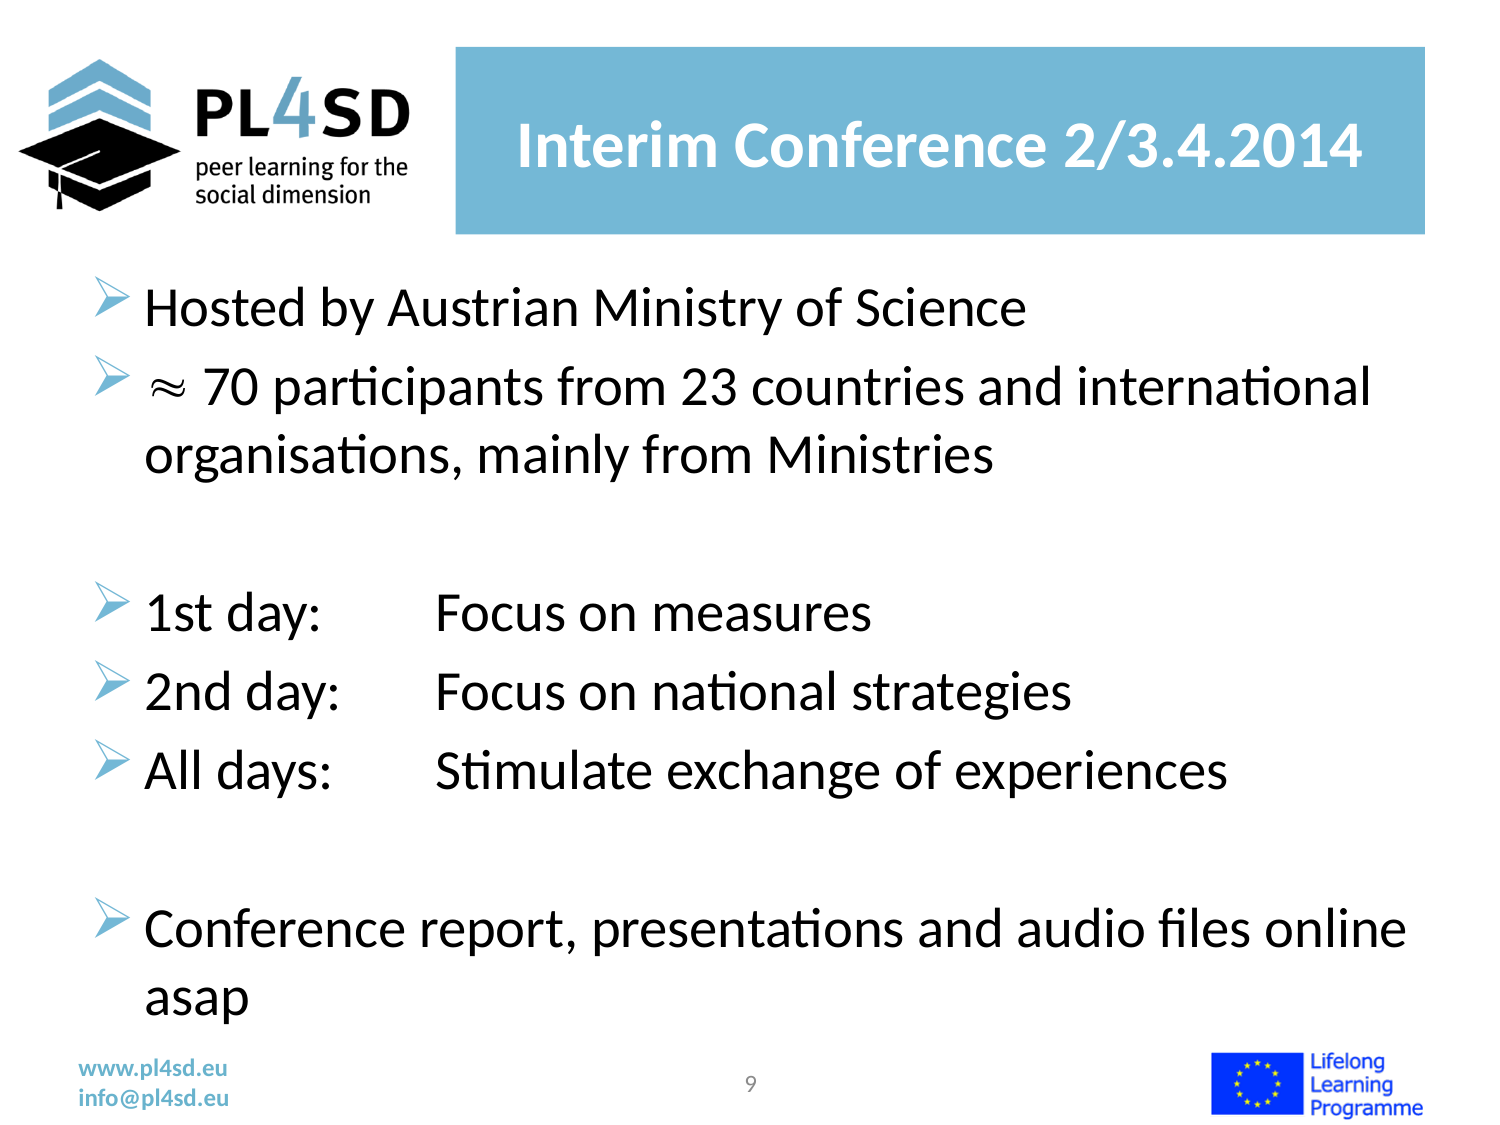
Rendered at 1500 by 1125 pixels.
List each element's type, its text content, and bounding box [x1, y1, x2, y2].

title Interim Conference 2/3.4.2014 [455, 46, 1425, 235]
slide_number 9 [572, 1051, 929, 1113]
list Hosted by Austrian Ministry of Science  70 participants from 23 countries and international organisations, mainly from Ministries 1st day: Focus on measures 2nd day: Focus on national strategies All days: Stimulate exchange of experiences Conference report, presentations and audio files online asap [75, 262, 1425, 1035]
picture [0, 42, 456, 235]
picture [1210, 1051, 1423, 1120]
